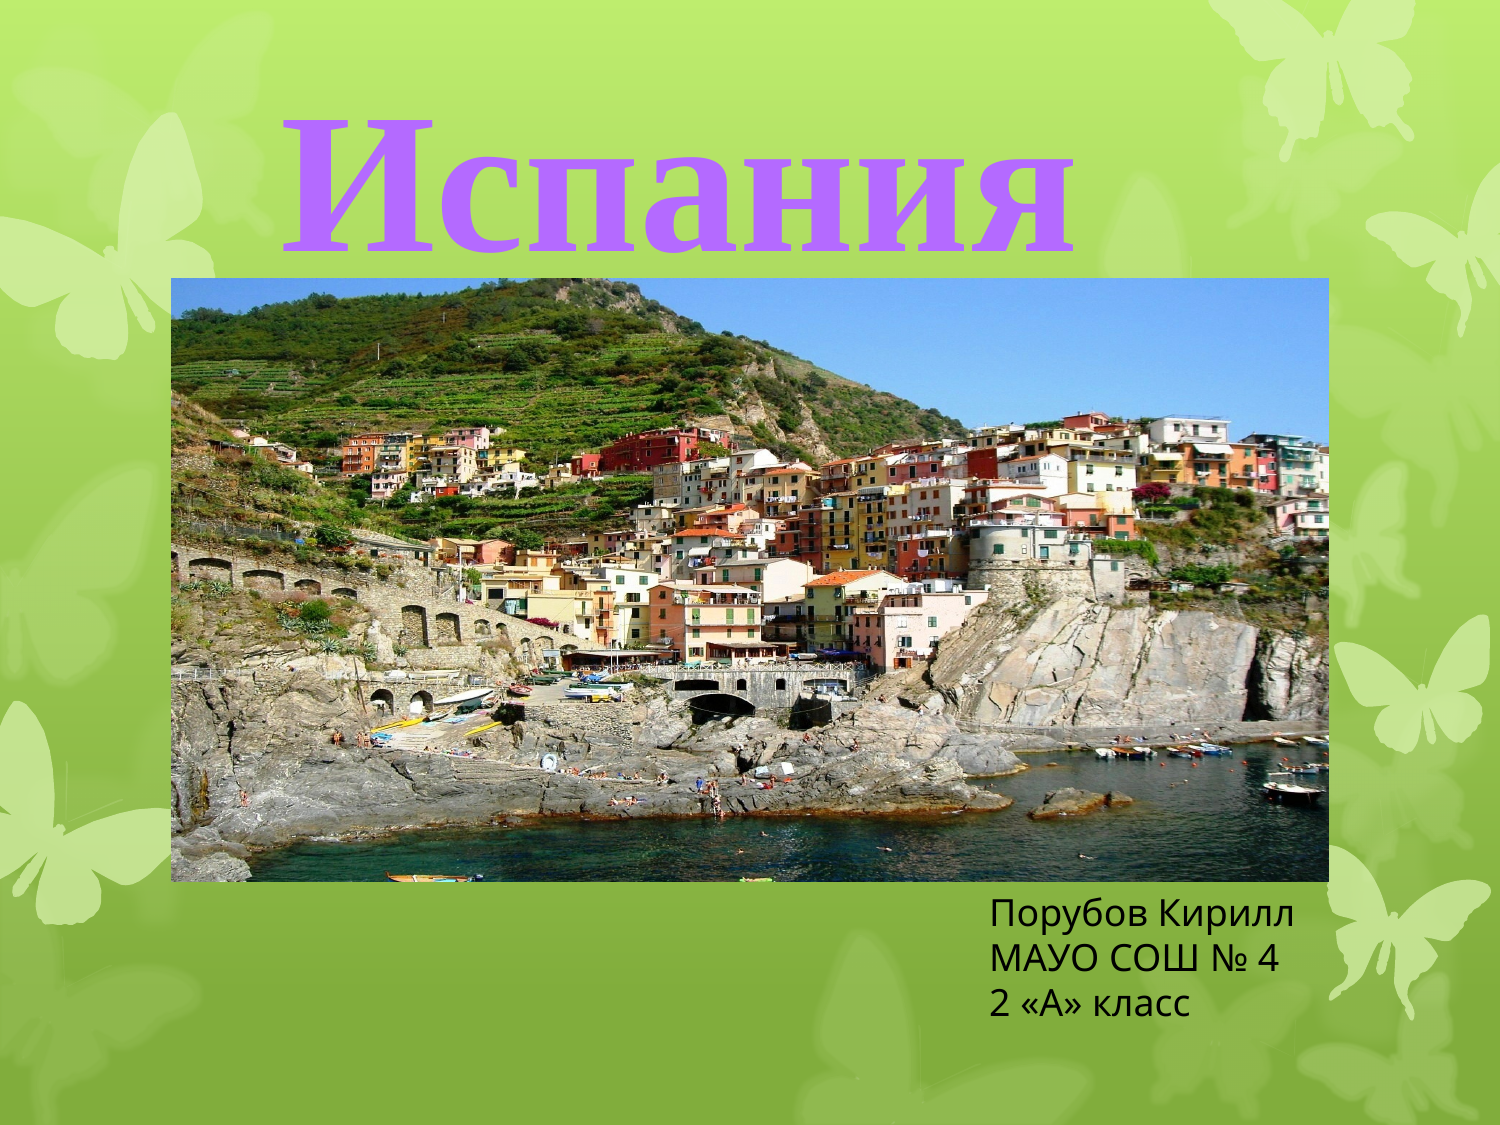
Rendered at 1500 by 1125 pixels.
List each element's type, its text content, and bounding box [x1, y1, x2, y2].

title Испания [4, 78, 1355, 266]
picture [170, 278, 1330, 882]
text_box Порубов Кирилл МАУО СОШ № 4 2 «А» класс [974, 881, 1447, 1032]
